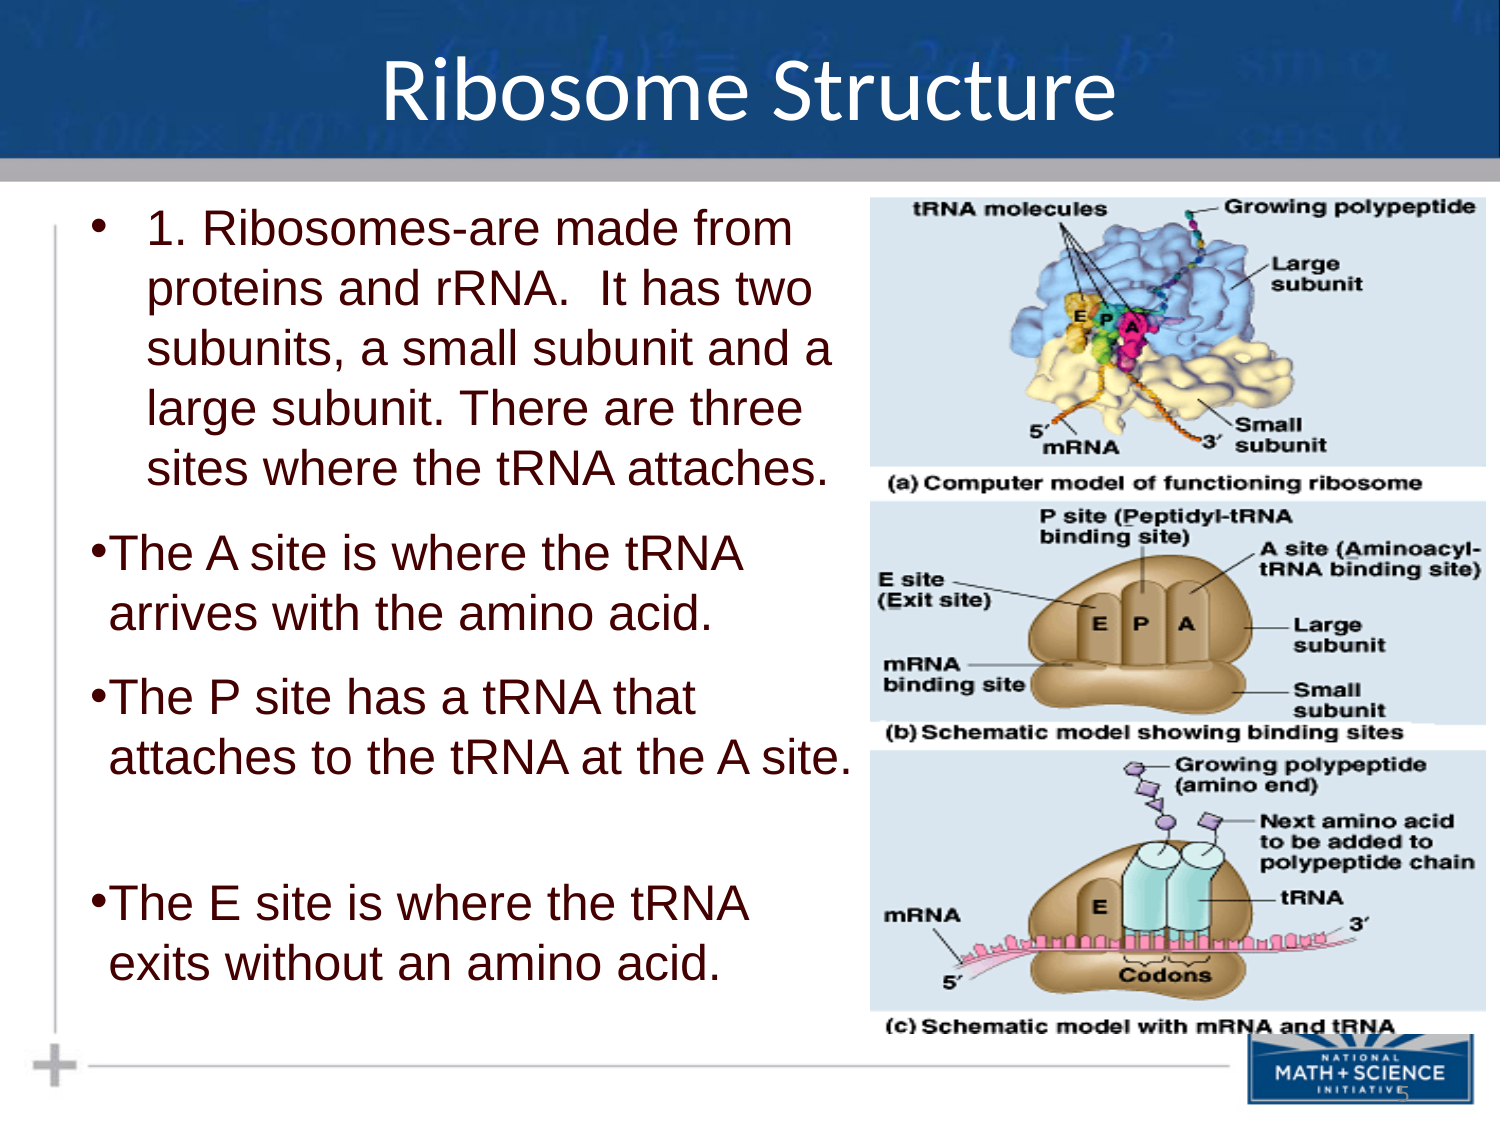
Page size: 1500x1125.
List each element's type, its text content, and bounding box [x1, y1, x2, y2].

picture [0, 0, 1500, 1125]
title Ribosome Structure [75, 45, 1425, 194]
list 1. Ribosomes-are made from proteins and rRNA. It has two subunits, a small subunit and a large subunit. There are three sites where the tRNA attaches. The A site is where the tRNA arrives with the amino acid. The P site has a tRNA that attaches to the tRNA at the A site. The E site is where the tRNA exits without an amino acid. [75, 187, 875, 1005]
slide_number 5 [1074, 1062, 1425, 1123]
